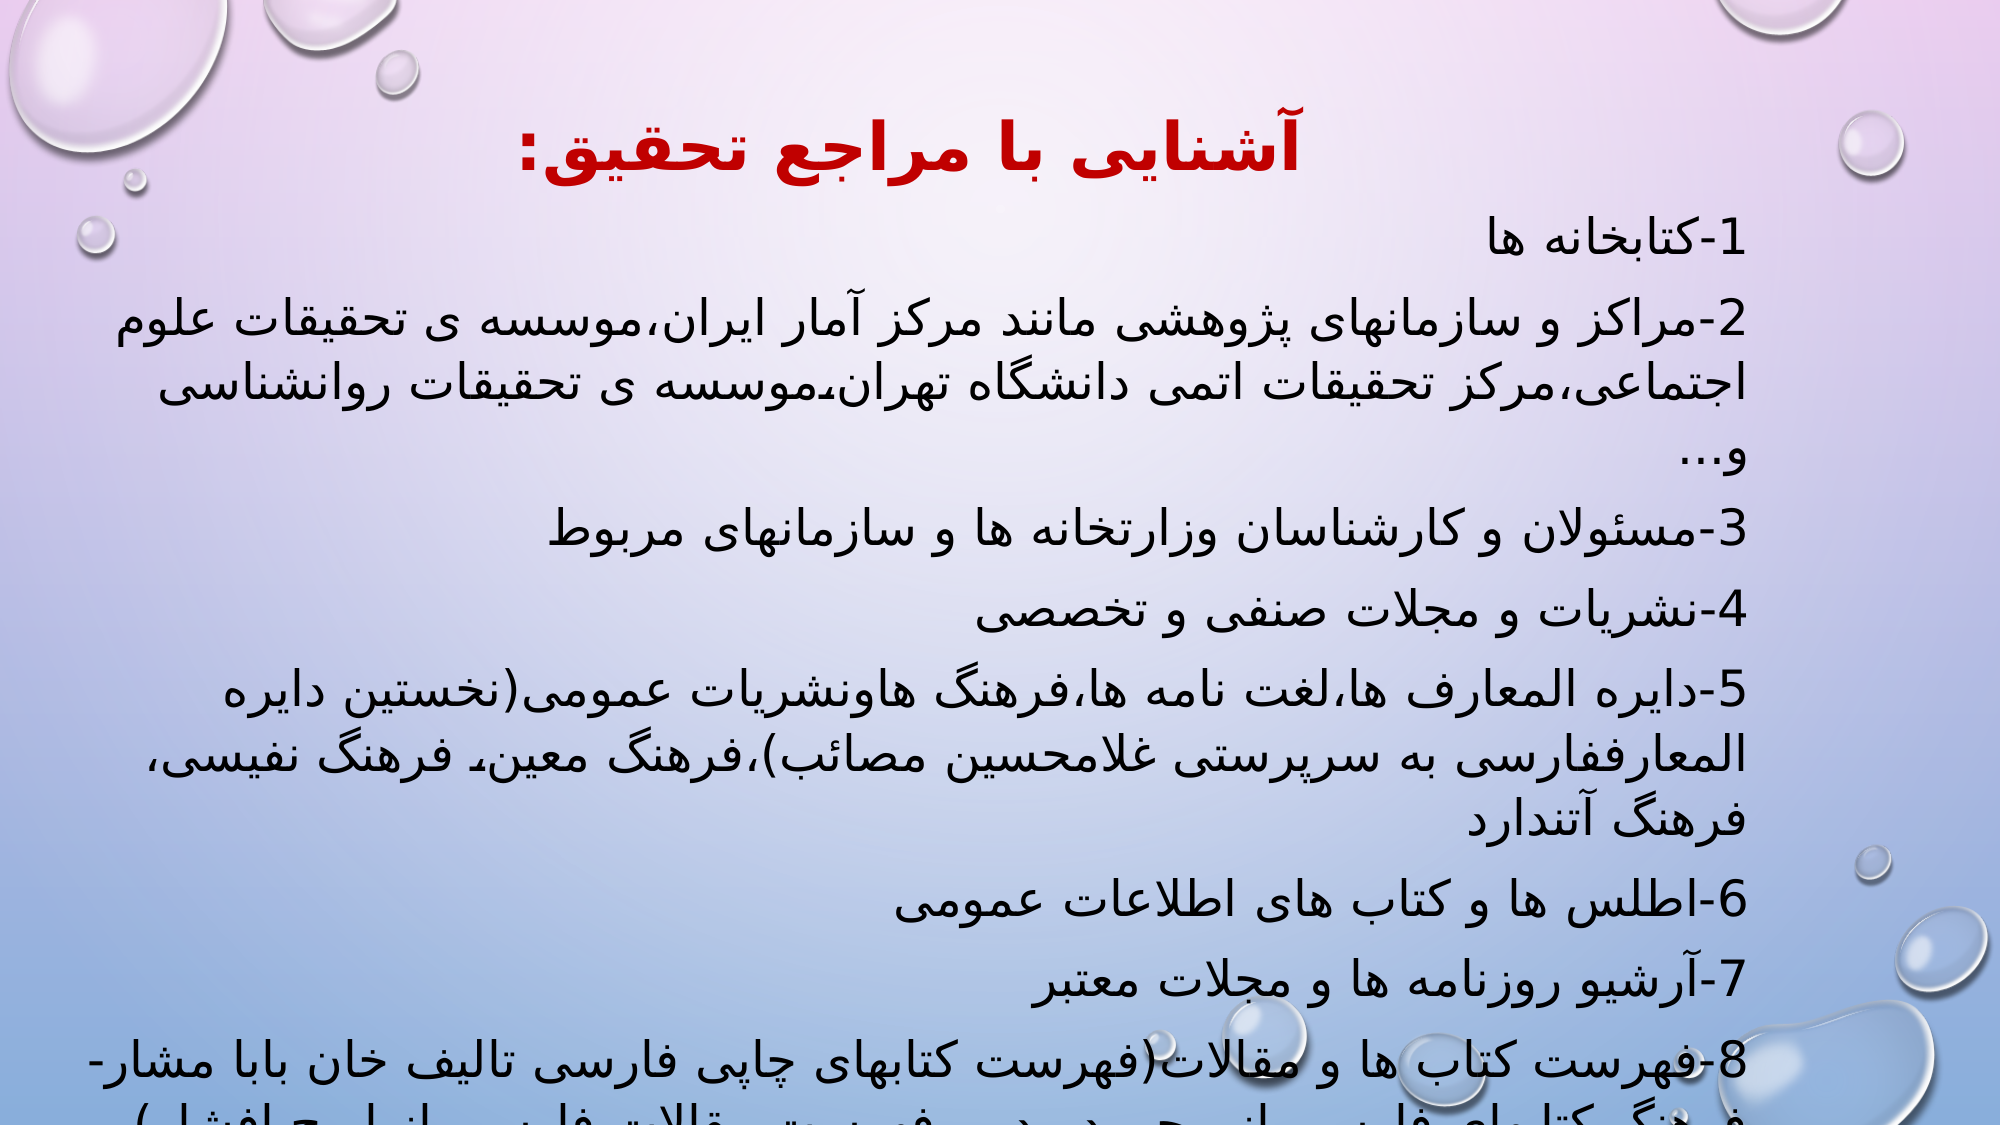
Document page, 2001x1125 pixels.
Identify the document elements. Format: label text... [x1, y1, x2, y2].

picture [0, 0, 2000, 1125]
text_box آشنایی با مراجع تحقیق: 1-کتابخانه ها 2-مراکز و سازمانهای پژوهشی مانند مرکز آمار ایران،موسسه ی تحقیقات علوم اجتماعی،مرکز تحقیقات اتمی دانشگاه تهران،موسسه ی تحقیقات روانشناسی و... 3-مسئولان و کارشناسان وزارتخانه ها و سازمانهای مربوط 4-نشریات و مجلات صنفی و تخصصی 5-دایره المعارف ها،لغت نامه ها،فرهنگ هاونشریات عمومی(نخستین دایره المعارففارسی به سرپرستی غلامحسین مصائب)،فرهنگ معین، فرهنگ نفیسی، فرهنگ آتندارد 6-اطلس ها و کتاب های اطلاعات عمومی 7-آرشیو روزنامه ها و مجلات معتبر 8-فهرست کتاب ها و مقالات(فهرست کتابهای چاپی فارسی تالیف خان بابا مشار- فرهنگ کتابهای فارسی از محمود مدبر- فهرست مقالات فارسی از ایرج افشار) [54, 91, 1764, 1125]
